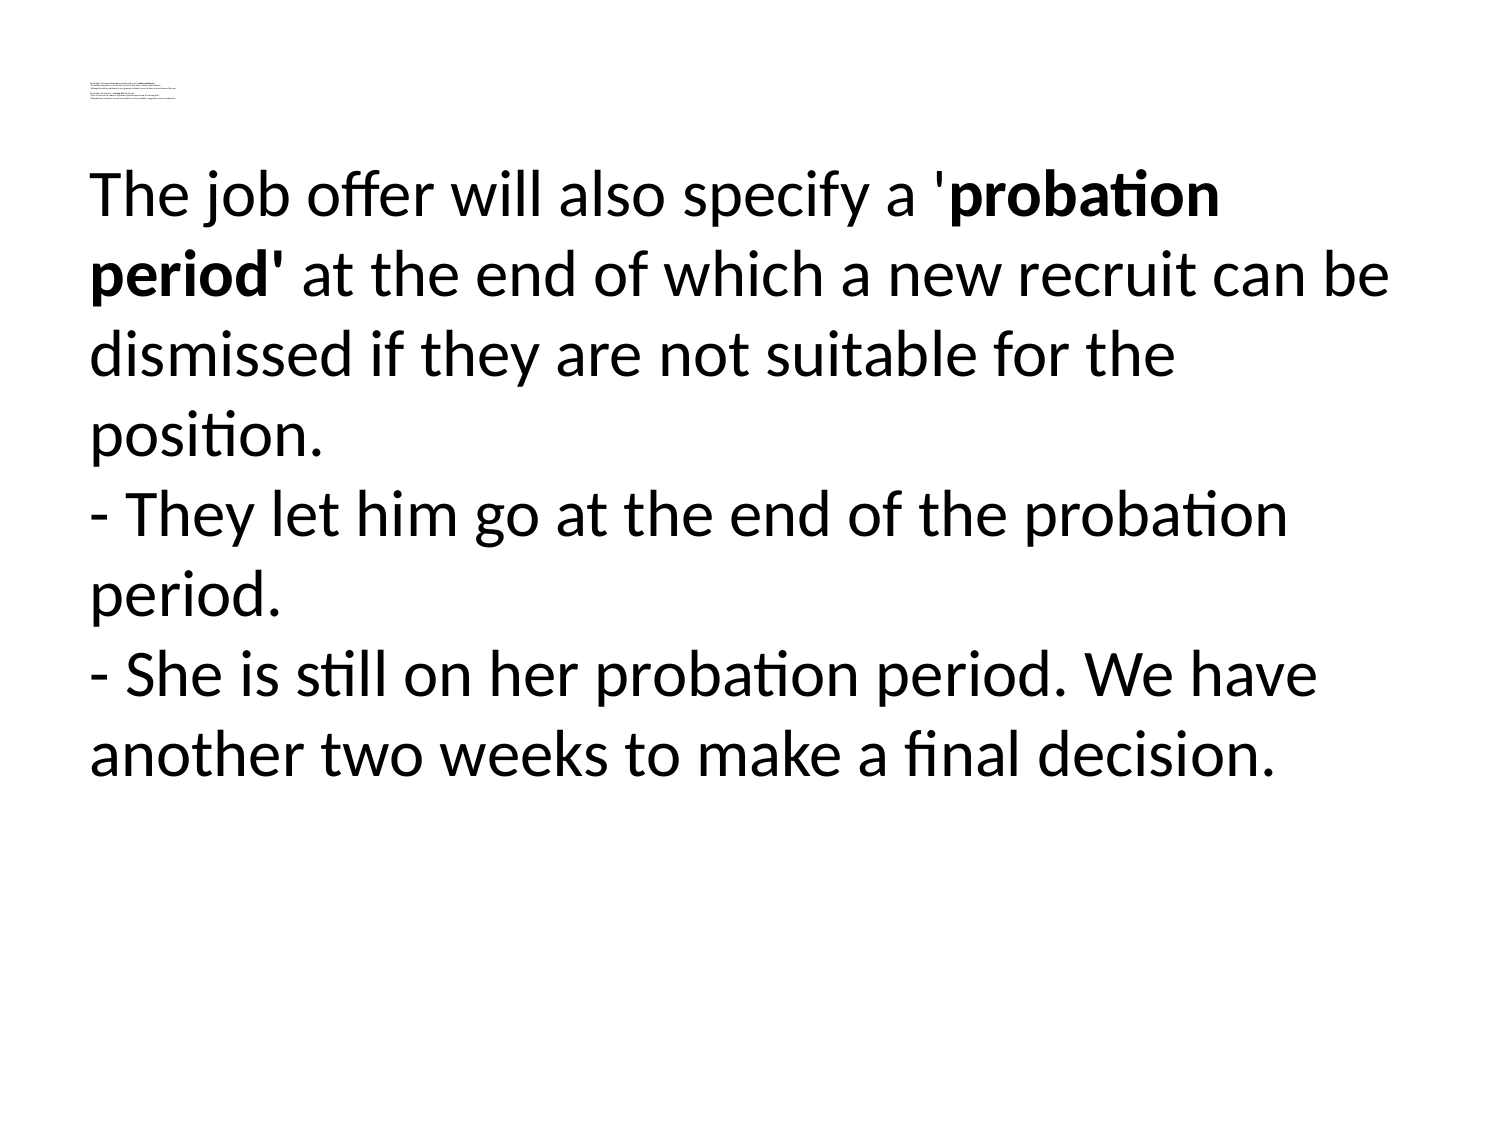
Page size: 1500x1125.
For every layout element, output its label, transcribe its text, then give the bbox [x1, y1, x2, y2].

text_box The job offer will include information regarding salary and 'holiday entitlement'. - The holiday entitlement is only 20 days a year but that doesn't include public holidays. - Although the holiday entitlement is very generous, holidays have to be taken at certain times of the year. The job offer will also give a 'starting date' for the job. - I have to work out my notice in my present job so can we put back the starting date? - Originally they wanted me to start next week but as I was available, I suggested an earlier starting date. The job offer will also specify a 'probation period' at the end of which a new recruit can be dismissed if they are not suitable for the position. - They let him go at the end of the probation period. - She is still on her probation period. We have another two weeks to make a final decision. [74, 75, 1425, 842]
